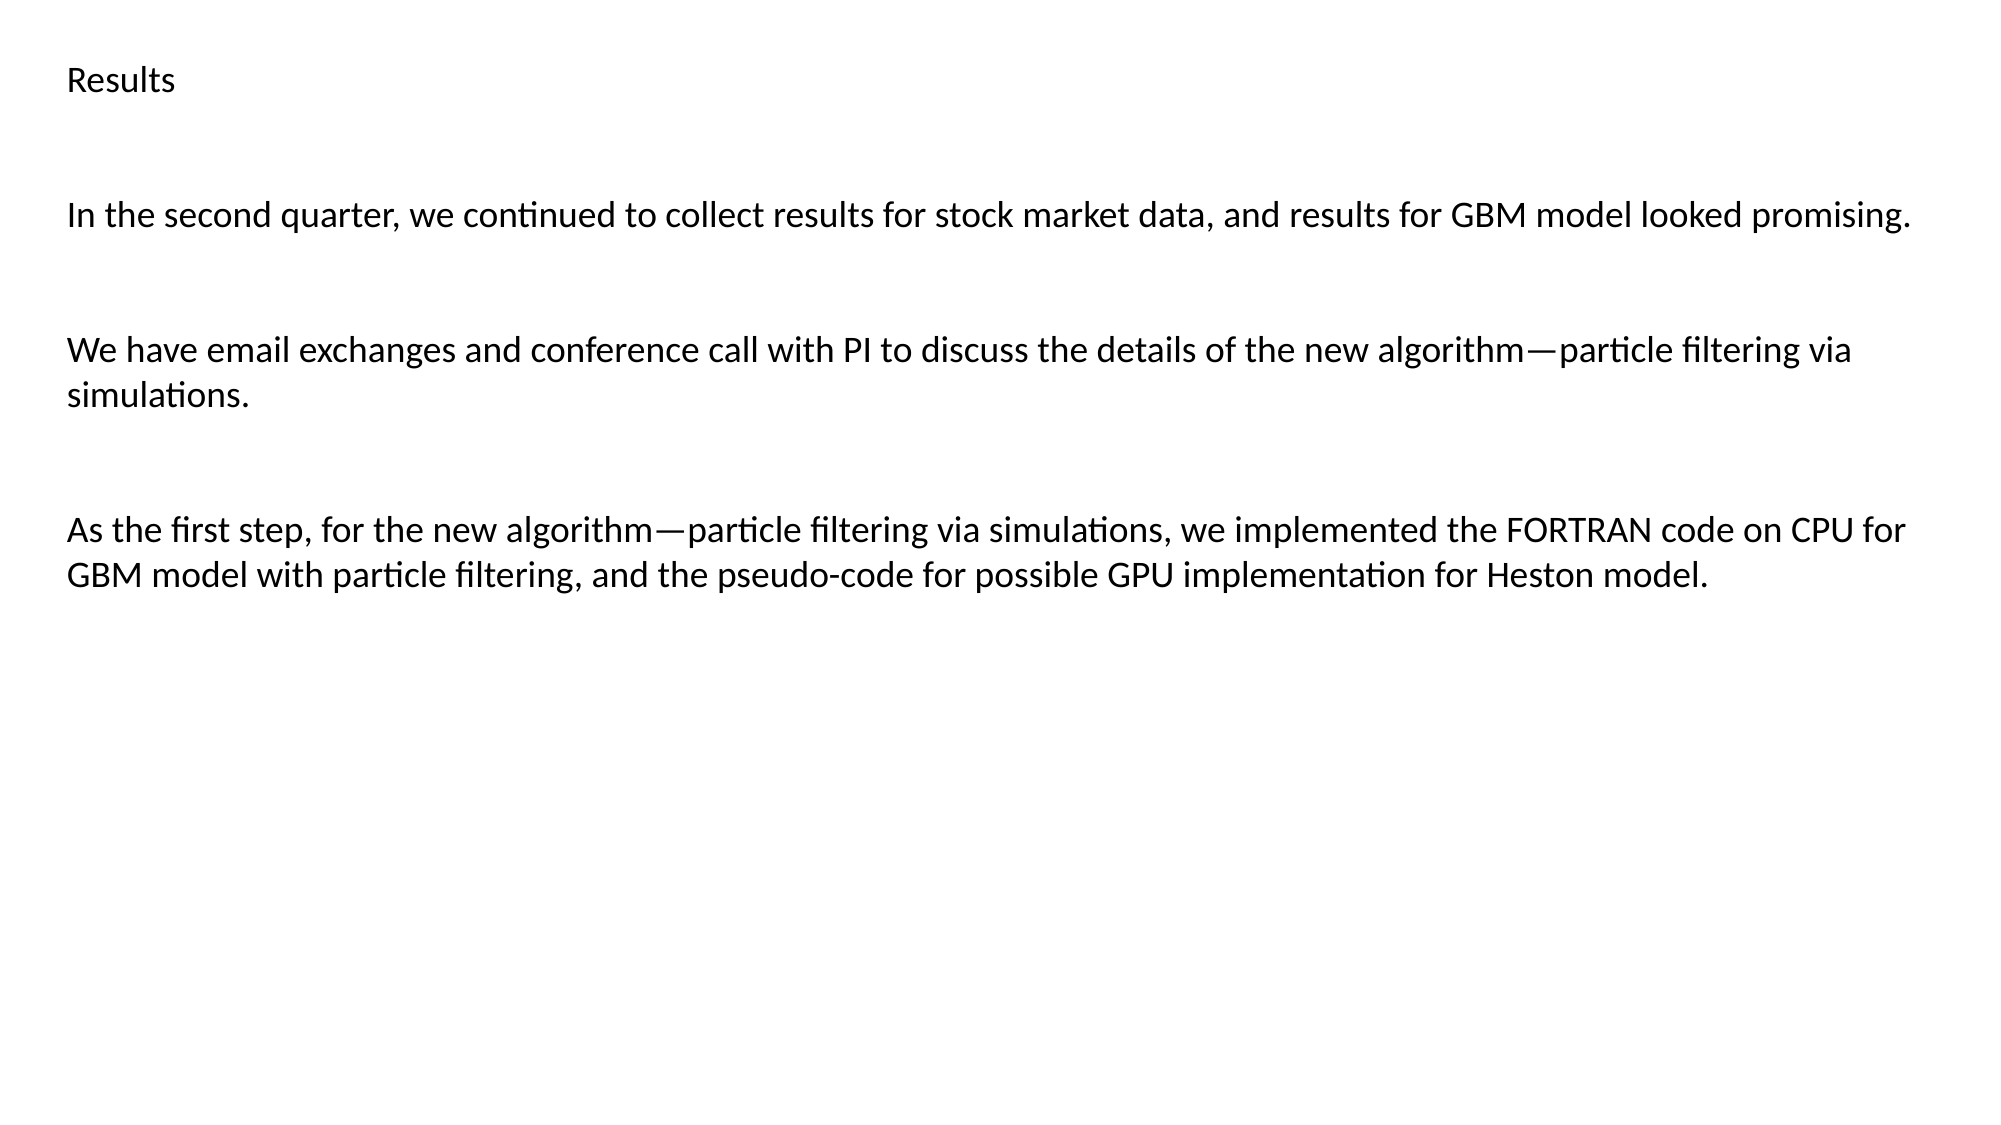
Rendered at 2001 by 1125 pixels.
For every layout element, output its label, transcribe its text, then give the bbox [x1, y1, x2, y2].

text_box Results In the second quarter, we continued to collect results for stock market data, and results for GBM model looked promising. We have email exchanges and conference call with PI to discuss the details of the new algorithm—particle filtering via simulations. As the first step, for the new algorithm—particle filtering via simulations, we implemented the FORTRAN code on CPU for GBM model with particle filtering, and the pseudo-code for possible GPU implementation for Heston model. [52, 47, 1932, 603]
